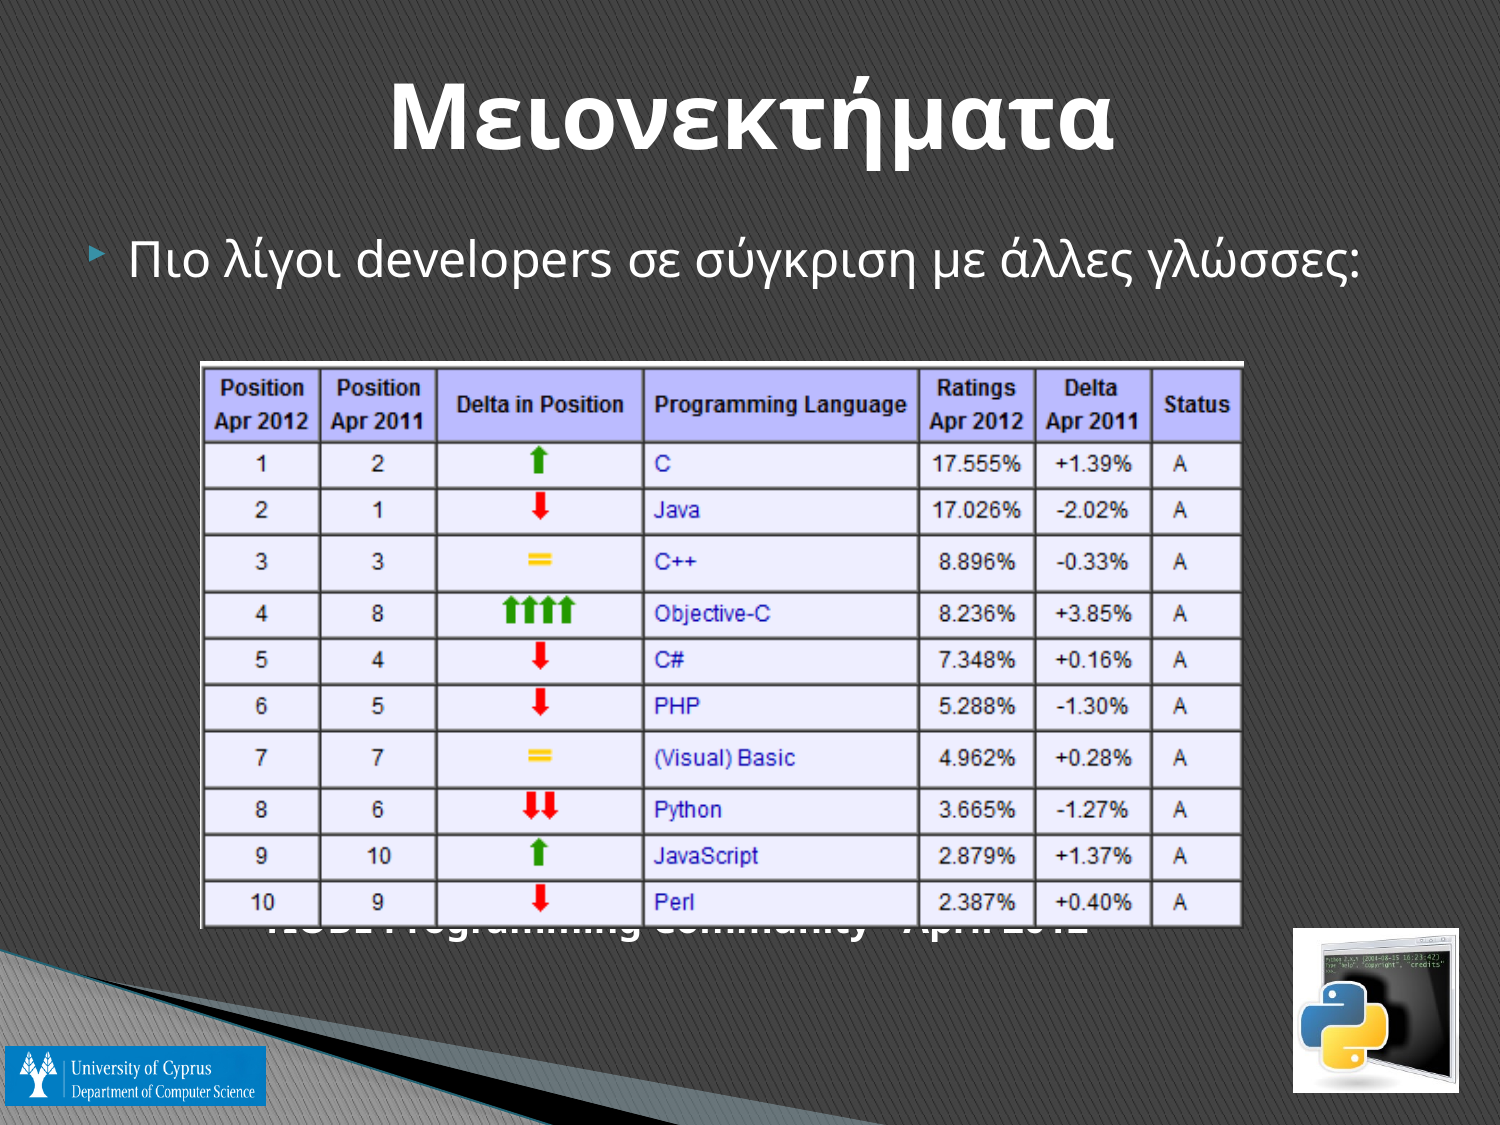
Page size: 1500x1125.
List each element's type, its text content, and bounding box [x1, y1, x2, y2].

picture [1293, 928, 1459, 1093]
picture [5, 1046, 266, 1107]
list Πιο λίγοι developers σε σύγκριση με άλλες γλώσσες: TIOBE Programming Community - April 2012 [52, 219, 1404, 963]
picture [200, 361, 1245, 929]
title Μειονεκτήματα [76, 19, 1427, 207]
